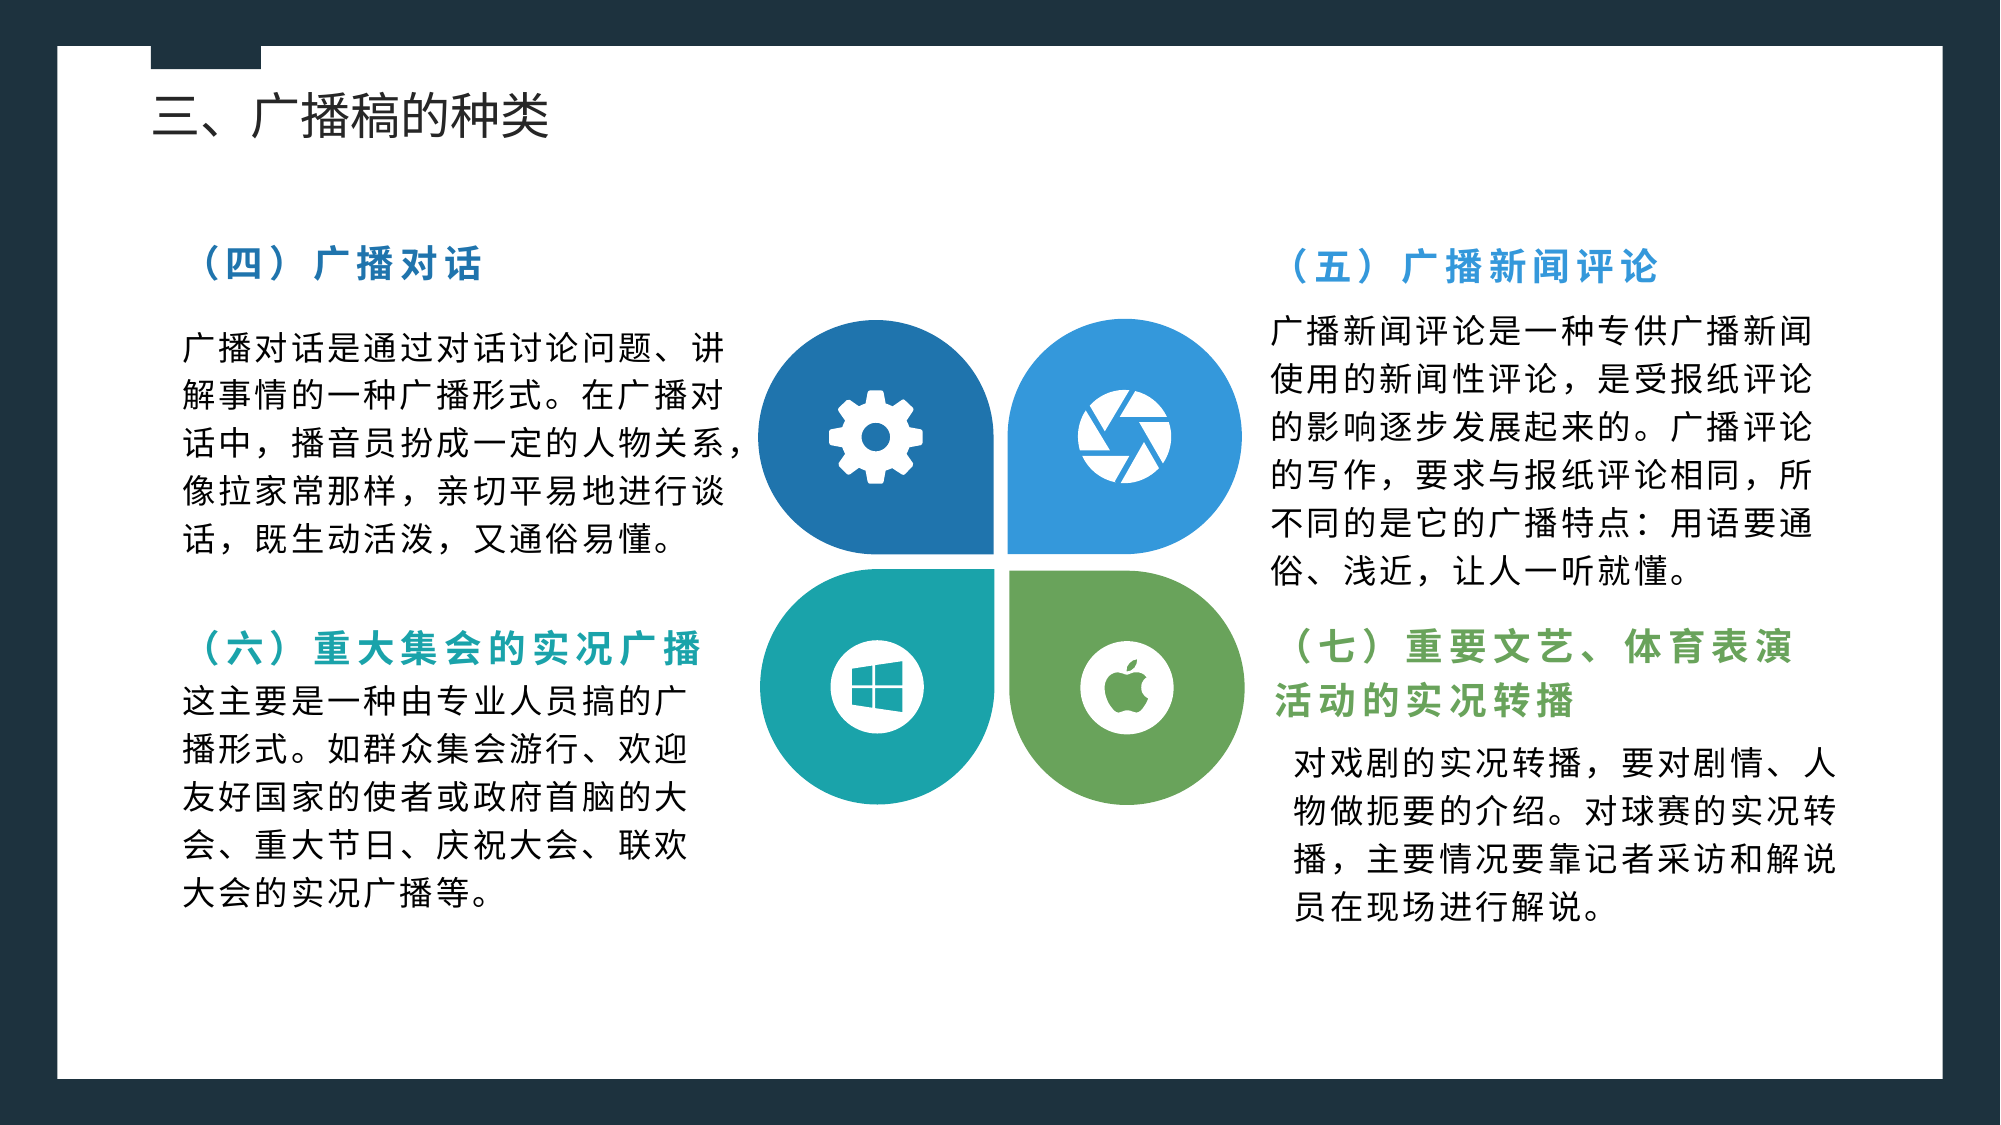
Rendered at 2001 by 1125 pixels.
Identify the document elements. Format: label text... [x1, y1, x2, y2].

text_box 广播新闻评论是一种专供广播新闻使用的新闻性评论，是受报纸评论的影响逐步发展起来的。广播评论的写作，要求与报纸评论相同，所不同的是它的广播特点：用语要通俗、浅近，让人一听就懂。 [1255, 302, 1857, 608]
text_box （六）重大集会的实况广播 [167, 607, 737, 672]
text_box [1089, 389, 1130, 432]
text_box （四）广播对话 [167, 223, 587, 287]
text_box [1082, 455, 1130, 483]
text_box [830, 640, 924, 734]
text_box [829, 390, 923, 484]
text_box [1119, 391, 1167, 417]
text_box [1120, 442, 1159, 484]
text_box 三、广播稿的种类 [150, 77, 846, 152]
text_box [1080, 641, 1174, 735]
text_box [1139, 422, 1172, 464]
text_box [759, 568, 996, 806]
text_box [757, 318, 995, 556]
text_box （五）广播新闻评论 [1255, 226, 1713, 290]
text_box [1077, 410, 1110, 451]
text_box 广播对话是通过对话讨论问题、讲解事情的一种广播形式。在广播对话中，播音员扮成一定的人物关系，像拉家常那样，亲切平易地进行谈话，既生动活泼，又通俗易懂。 [167, 318, 745, 607]
text_box [1006, 317, 1243, 556]
text_box （七）重要文艺、体育表演活动的实况转播 [1259, 608, 1817, 670]
text_box 对戏剧的实况转播，要对剧情、人物做扼要的介绍。对球赛的实况转播，主要情况要靠记者采访和解说员在现场进行解说。 [1279, 734, 1857, 953]
text_box 这主要是一种由专业人员搞的广播形式。如群众集会游行、欢迎友好国家的使者或政府首脑的大会、重大节日、庆祝大会、联欢大会的实况广播等。 [167, 672, 734, 953]
text_box [1008, 569, 1246, 807]
